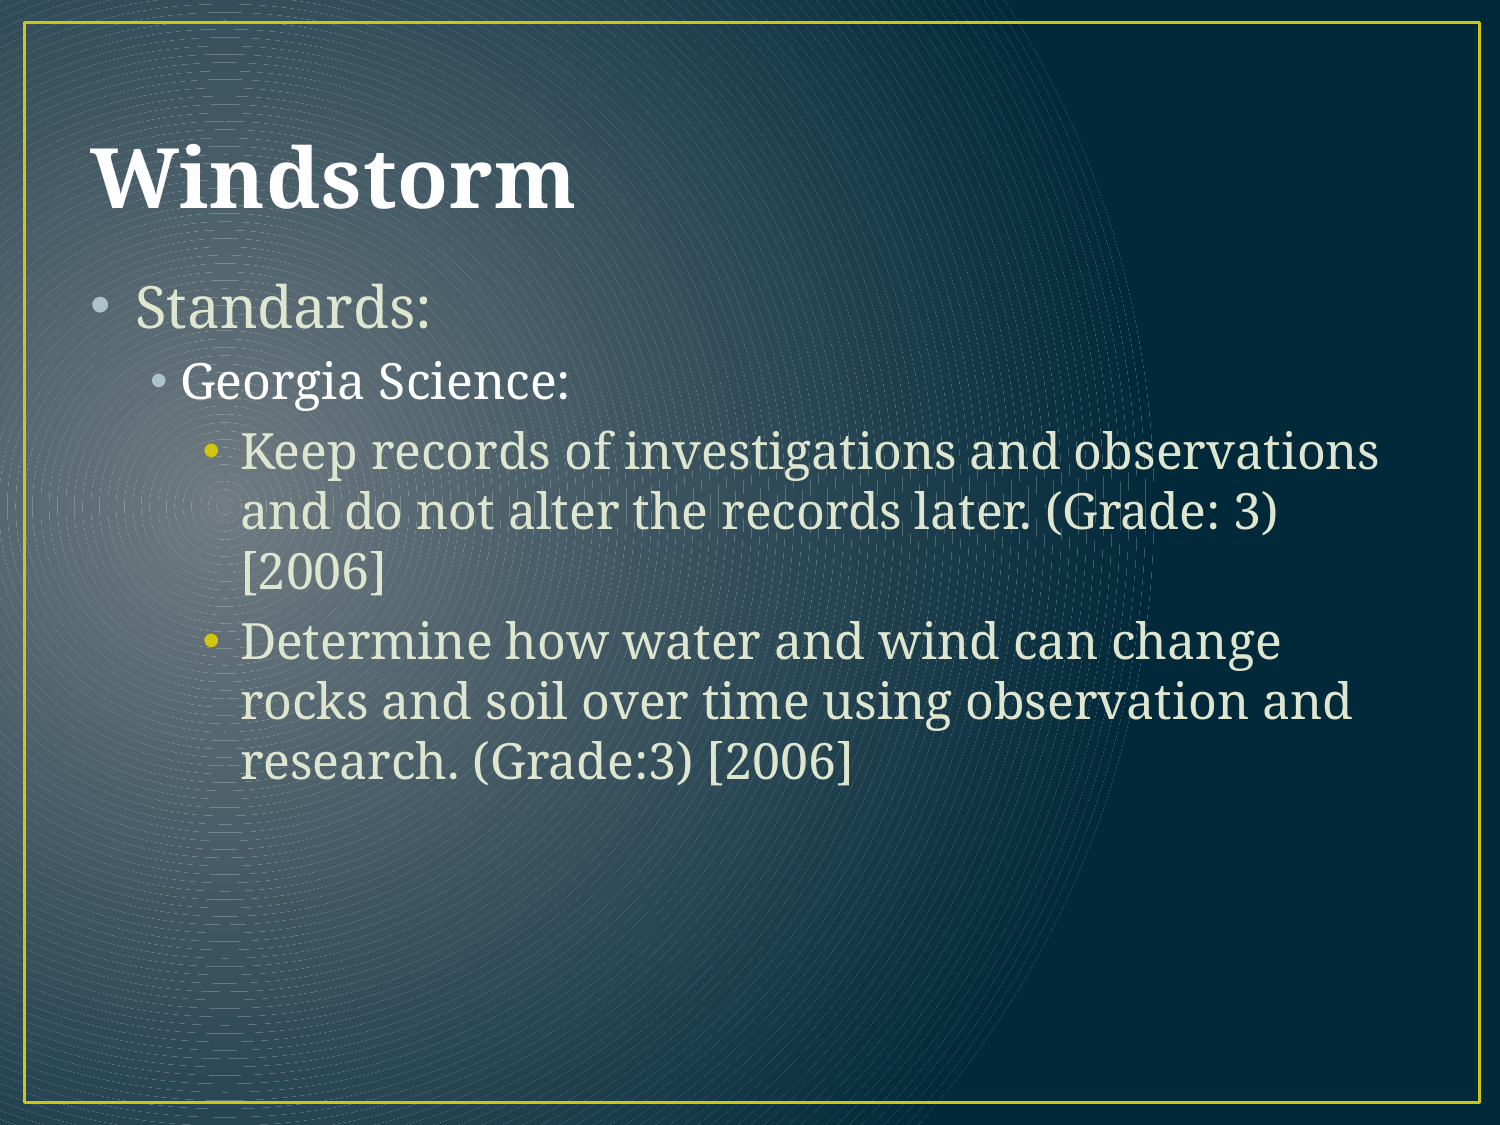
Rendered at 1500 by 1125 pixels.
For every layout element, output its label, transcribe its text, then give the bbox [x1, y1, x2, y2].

list Standards: Georgia Science: Keep records of investigations and observations and do not alter the records later. (Grade: 3) [2006] Determine how water and wind can change rocks and soil over time using observation and research. (Grade:3) [2006] [75, 262, 1425, 1005]
title Windstorm [75, 45, 1425, 233]
